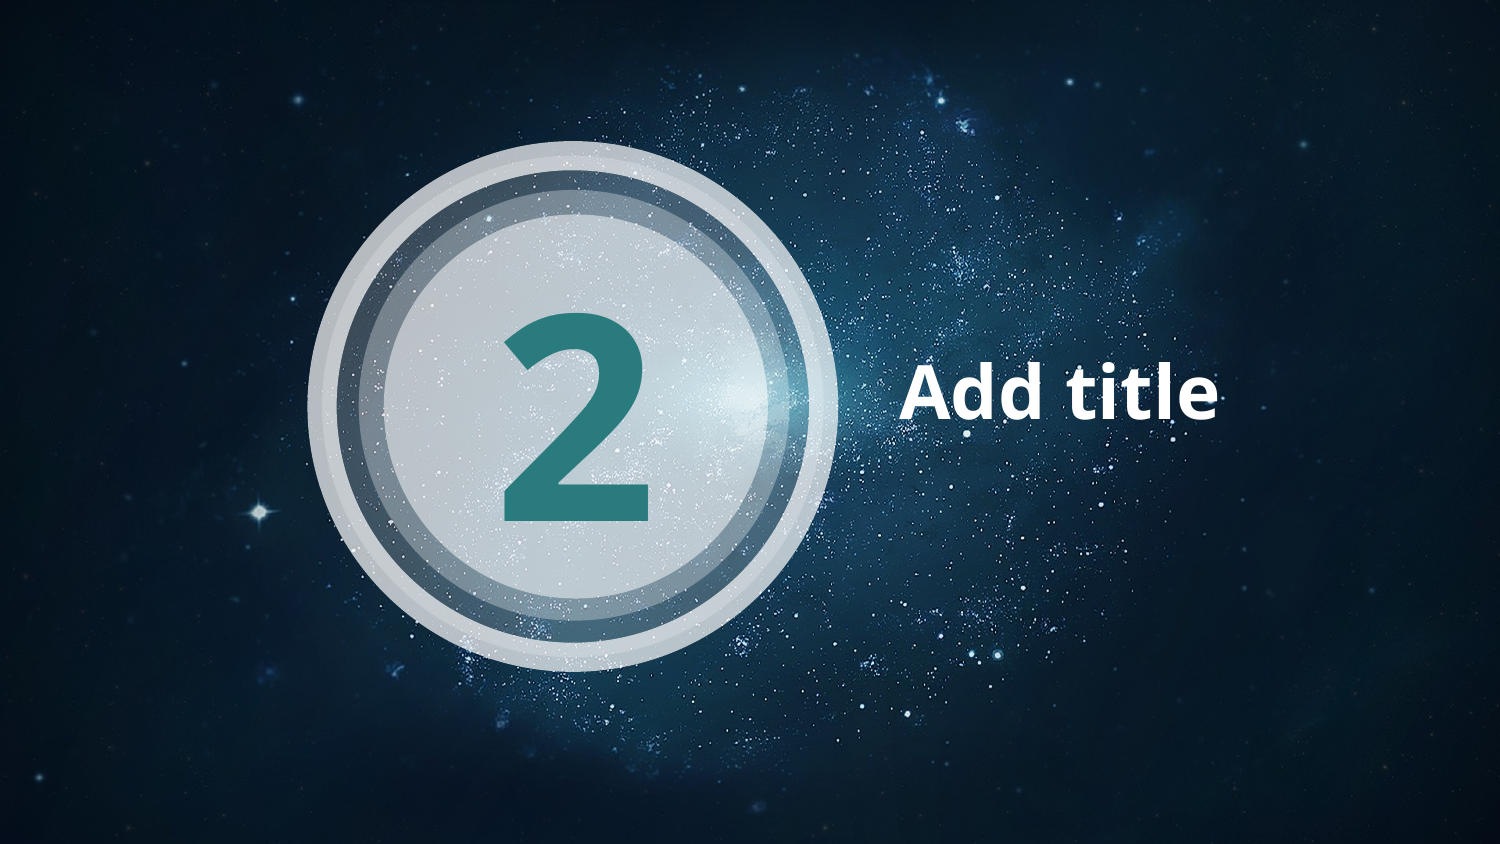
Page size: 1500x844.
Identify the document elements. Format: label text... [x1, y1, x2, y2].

picture [0, 0, 1500, 844]
text_box 2 [381, 212, 770, 601]
text_box [356, 187, 792, 623]
text_box Add title [884, 337, 1236, 443]
text_box [319, 153, 826, 660]
